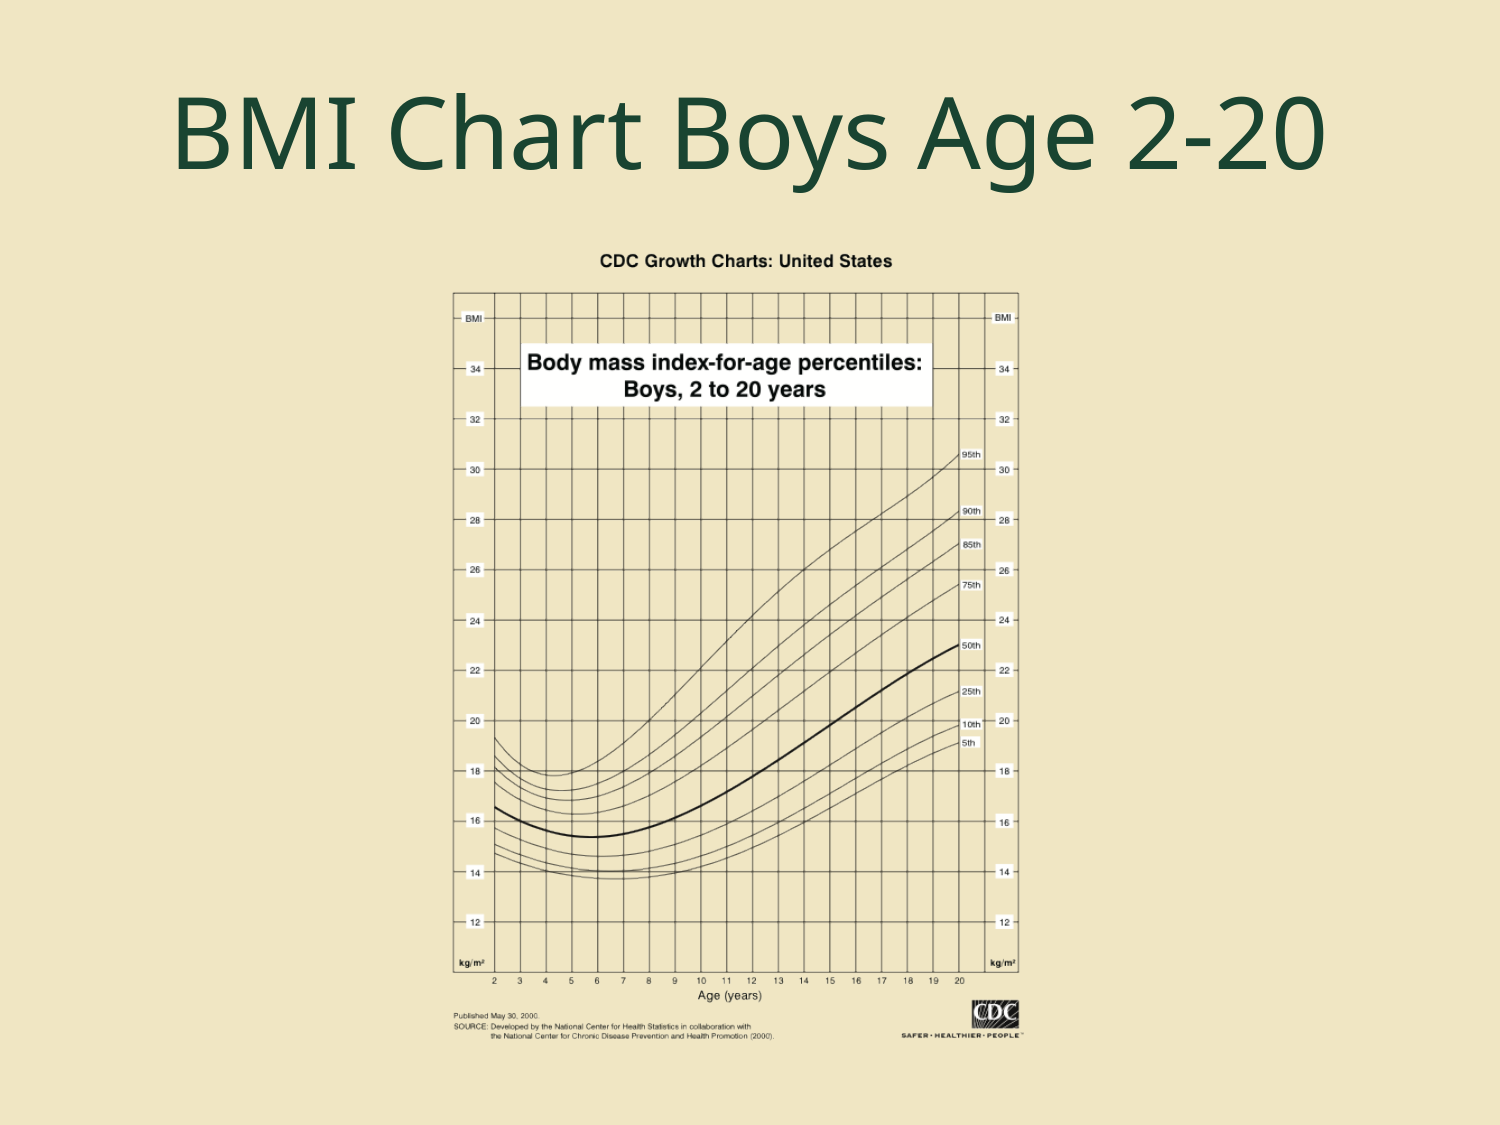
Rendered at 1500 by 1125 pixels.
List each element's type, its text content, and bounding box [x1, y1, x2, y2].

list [0, 190, 1500, 1079]
title BMI Chart Boys Age 2-20 [125, 13, 1375, 180]
